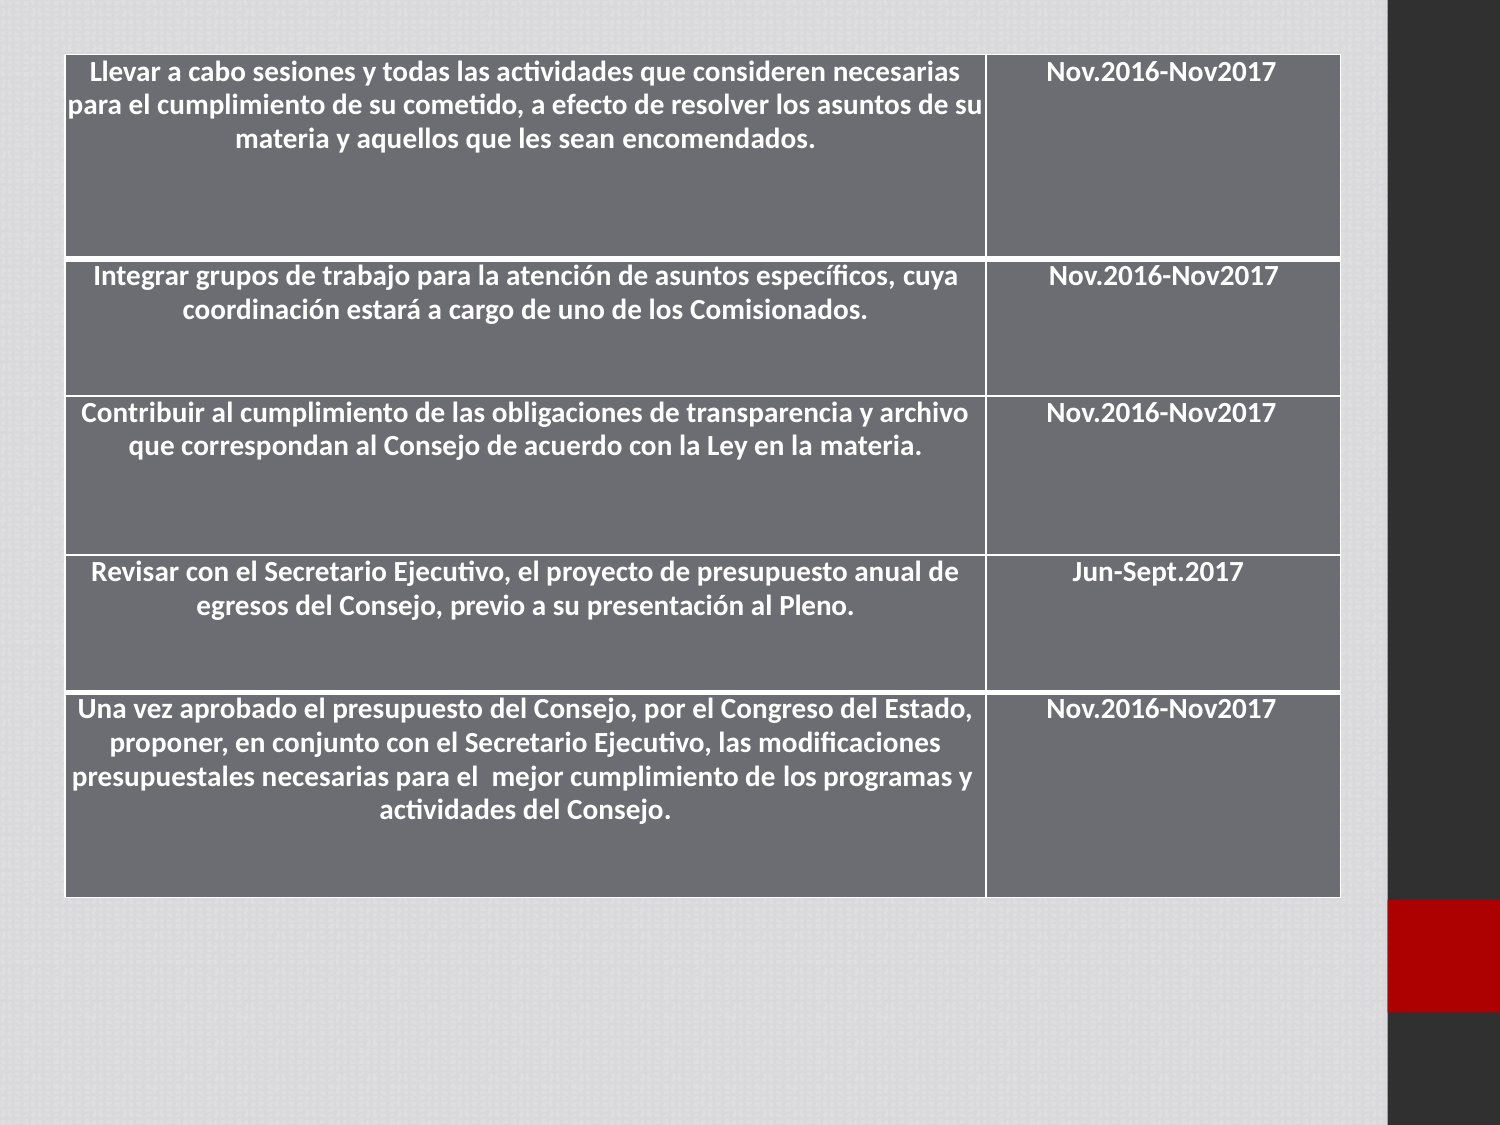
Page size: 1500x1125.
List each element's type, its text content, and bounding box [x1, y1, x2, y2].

table_cell Nov.2016-Nov2017 [987, 695, 1340, 897]
table_header Llevar a cabo sesiones y todas las actividades que consideren necesarias para el cumplimiento de su cometido, a efecto de resolver los asuntos de su materia y aquellos que les sean encomendados. [66, 55, 985, 256]
table_cell Nov.2016-Nov2017 [987, 397, 1340, 554]
table_cell Nov.2016-Nov2017 [987, 262, 1340, 395]
table_cell Jun-Sept.2017 [987, 556, 1340, 690]
table_cell Revisar con el Secretario Ejecutivo, el proyecto de presupuesto anual de egresos del Consejo, previo a su presentación al Pleno. [66, 556, 985, 690]
table_cell Contribuir al cumplimiento de las obligaciones de transparencia y archivo que correspondan al Consejo de acuerdo con la Ley en la materia. [66, 397, 985, 554]
table_cell Una vez aprobado el presupuesto del Consejo, por el Congreso del Estado, proponer, en conjunto con el Secretario Ejecutivo, las modificaciones presupuestales necesarias para el mejor cumplimiento de los programas y actividades del Consejo. [66, 695, 985, 897]
table_header Nov.2016-Nov2017 [987, 55, 1340, 256]
table_cell Integrar grupos de trabajo para la atención de asuntos específicos, cuya coordinación estará a cargo de uno de los Comisionados. [66, 262, 985, 395]
